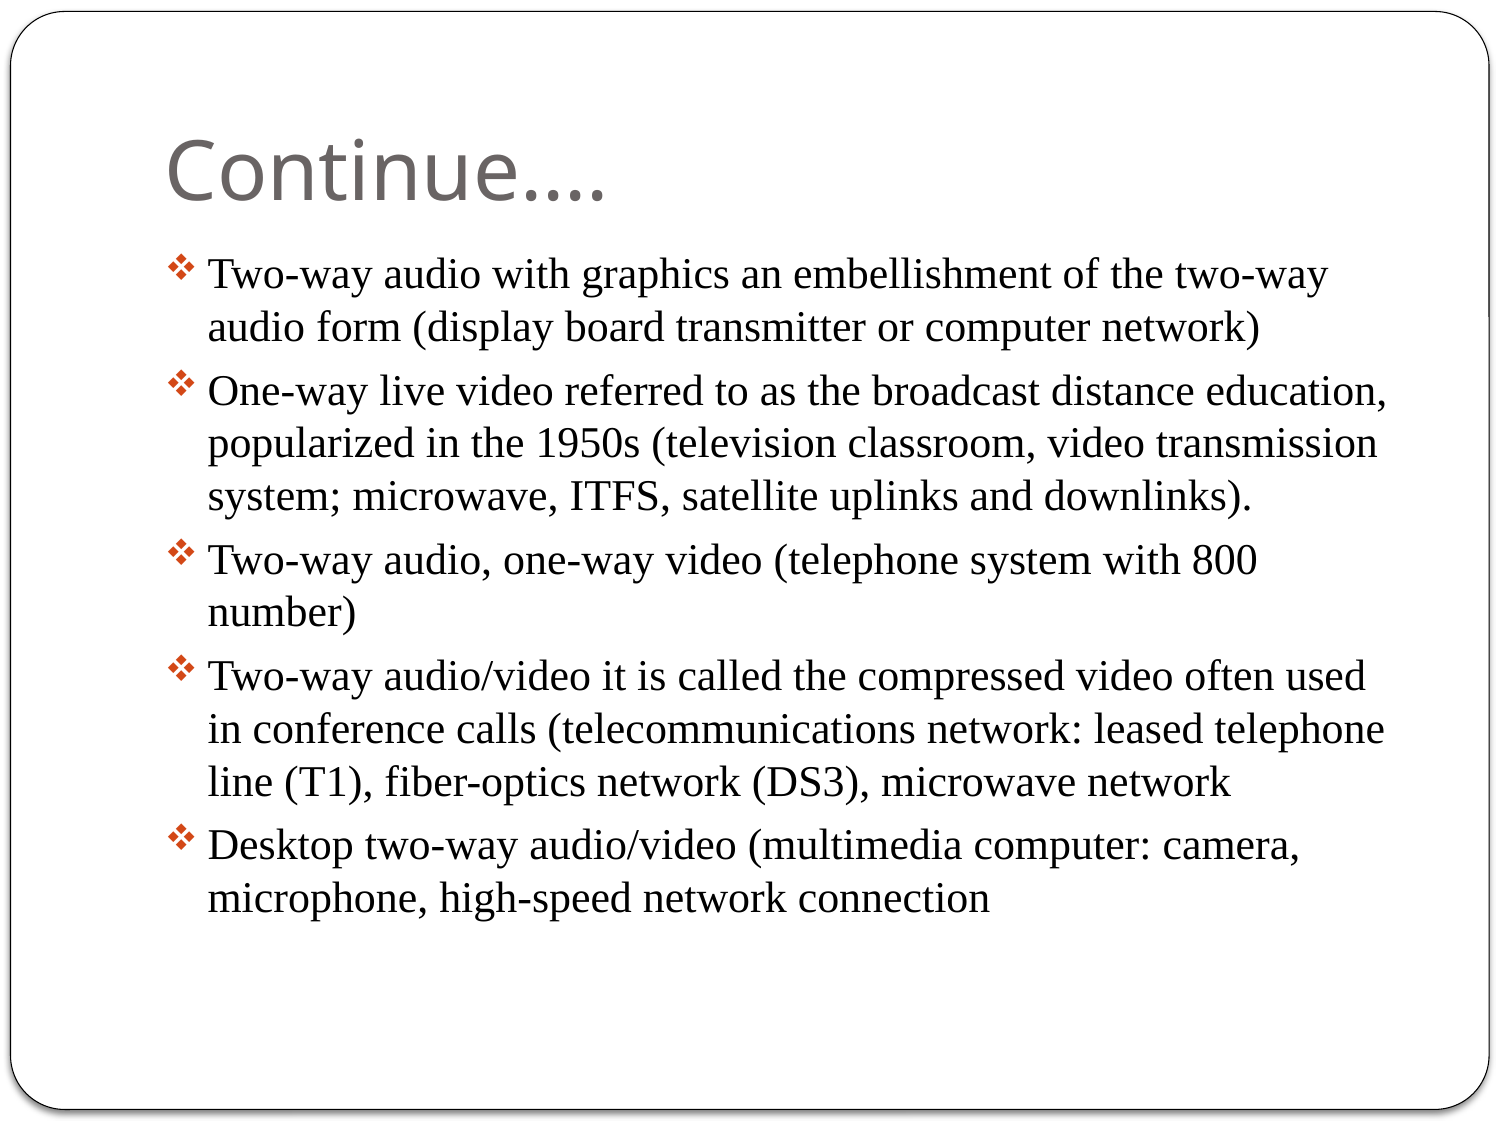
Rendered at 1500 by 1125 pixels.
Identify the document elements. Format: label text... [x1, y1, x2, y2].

title Continue.... [150, 45, 1425, 233]
list Two-way audio with graphics an embellishment of the two-way audio form (display board transmitter or computer network) One-way live video referred to as the broadcast distance education, popularized in the 1950s (television classroom, video transmission system; microwave, ITFS, satellite uplinks and downlinks). Two-way audio, one-way video (telephone system with 800 number) Two-way audio/video it is called the compressed video often used in conference calls (telecommunications network: leased telephone line (T1), fiber-optics network (DS3), microwave network Desktop two-way audio/video (multimedia computer: camera, microphone, high-speed network connection [150, 237, 1425, 988]
